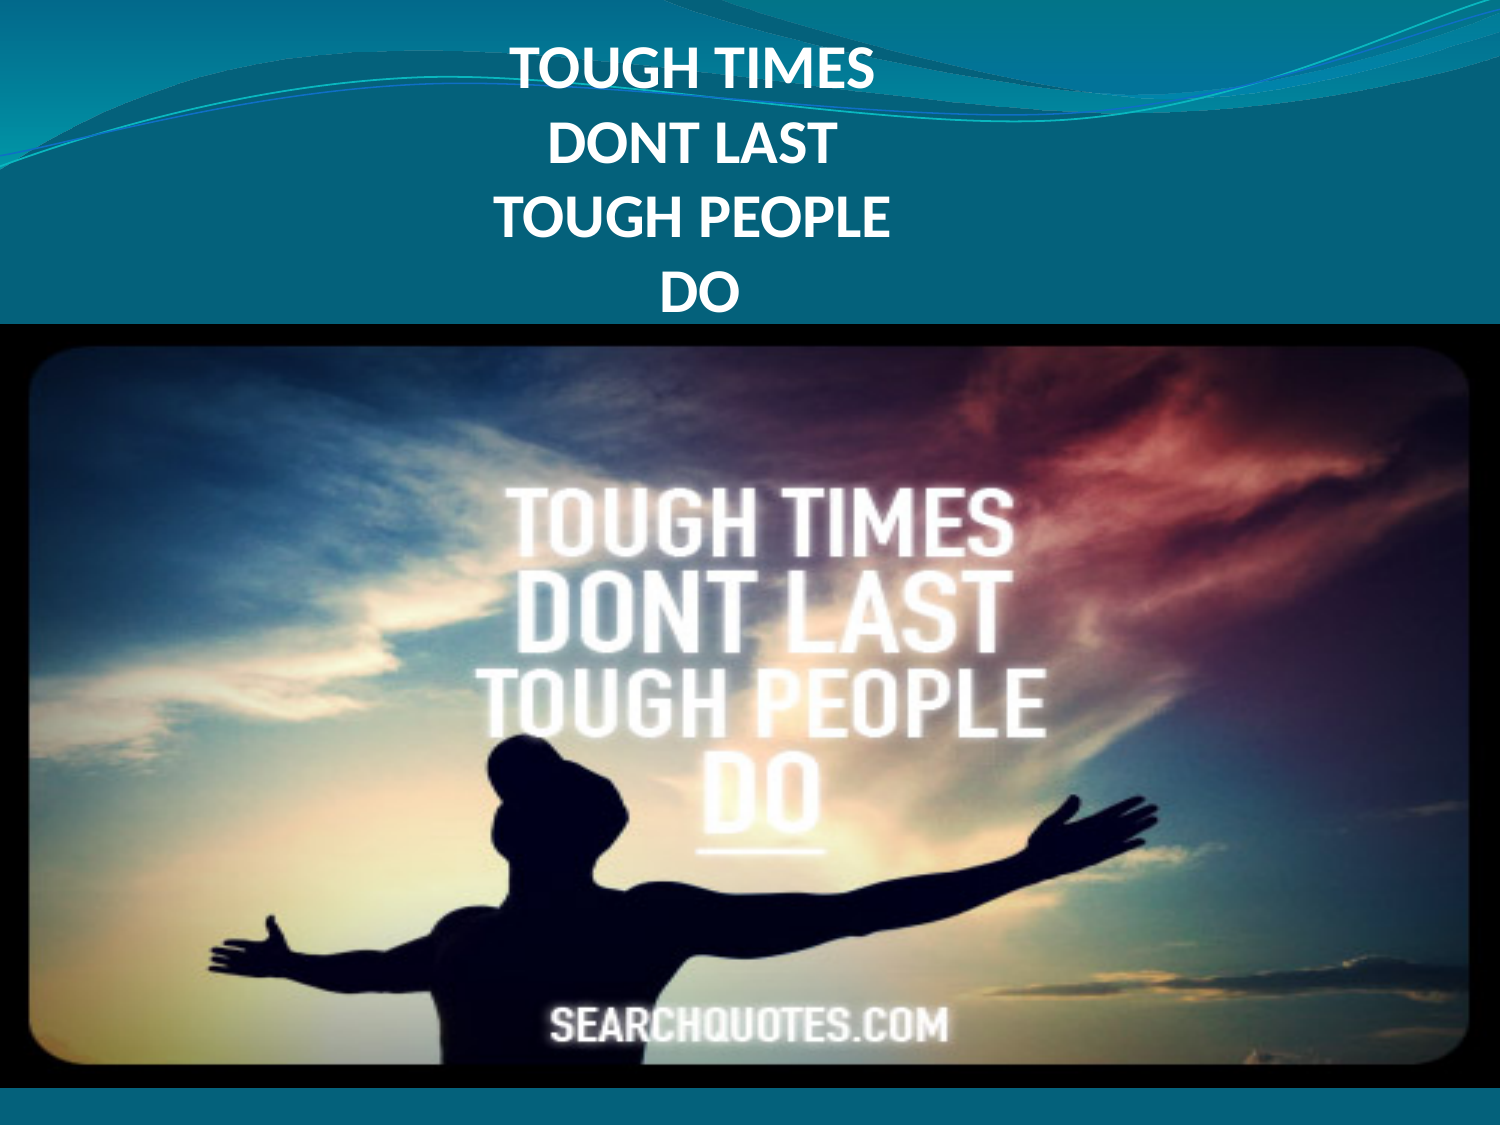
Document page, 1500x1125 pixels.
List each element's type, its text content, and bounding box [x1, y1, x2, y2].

title TOUGH TIMES DONT LAST TOUGH PEOPLE DO [37, 24, 1362, 323]
picture [0, 325, 1500, 1087]
